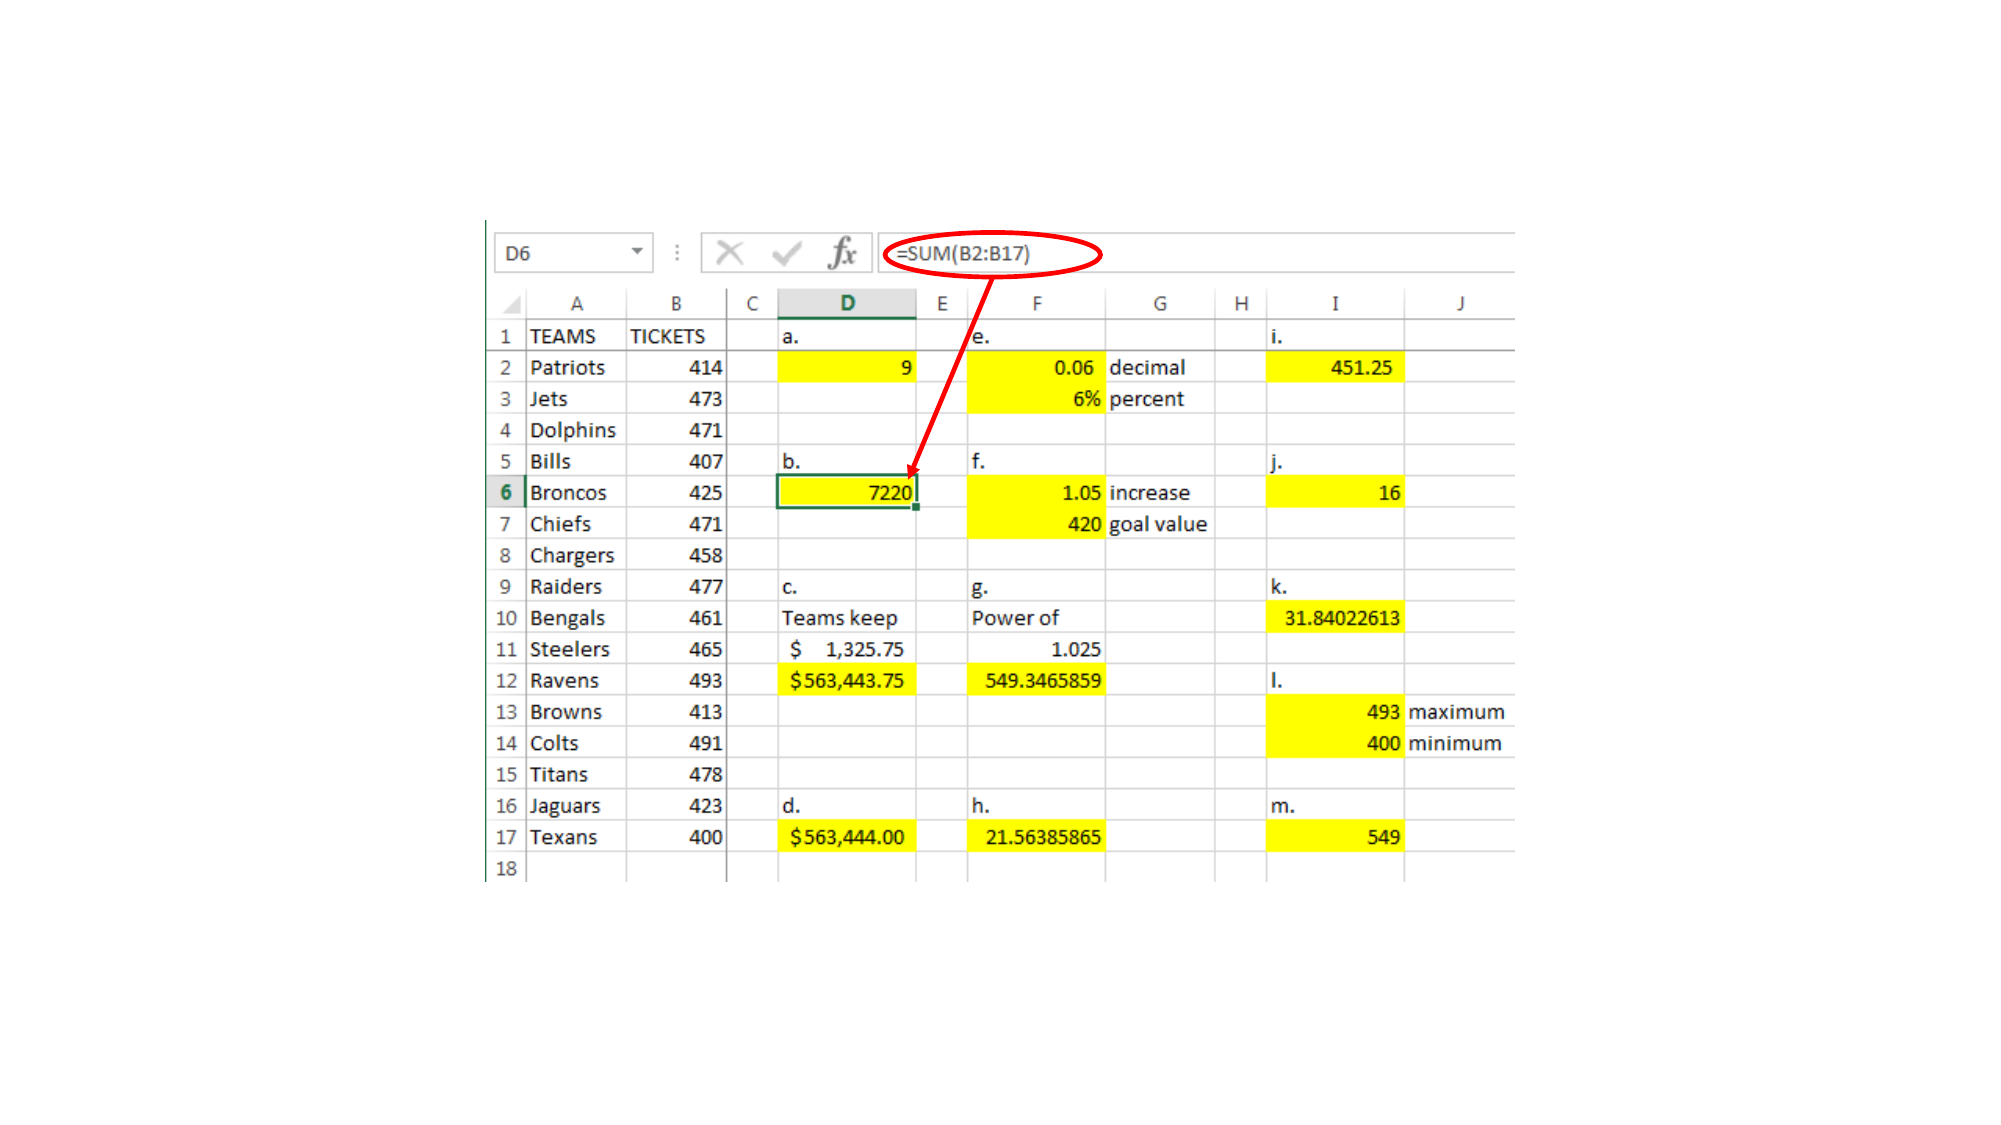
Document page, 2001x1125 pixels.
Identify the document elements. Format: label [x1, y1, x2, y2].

text_box [908, 276, 993, 480]
list [485, 220, 1515, 882]
